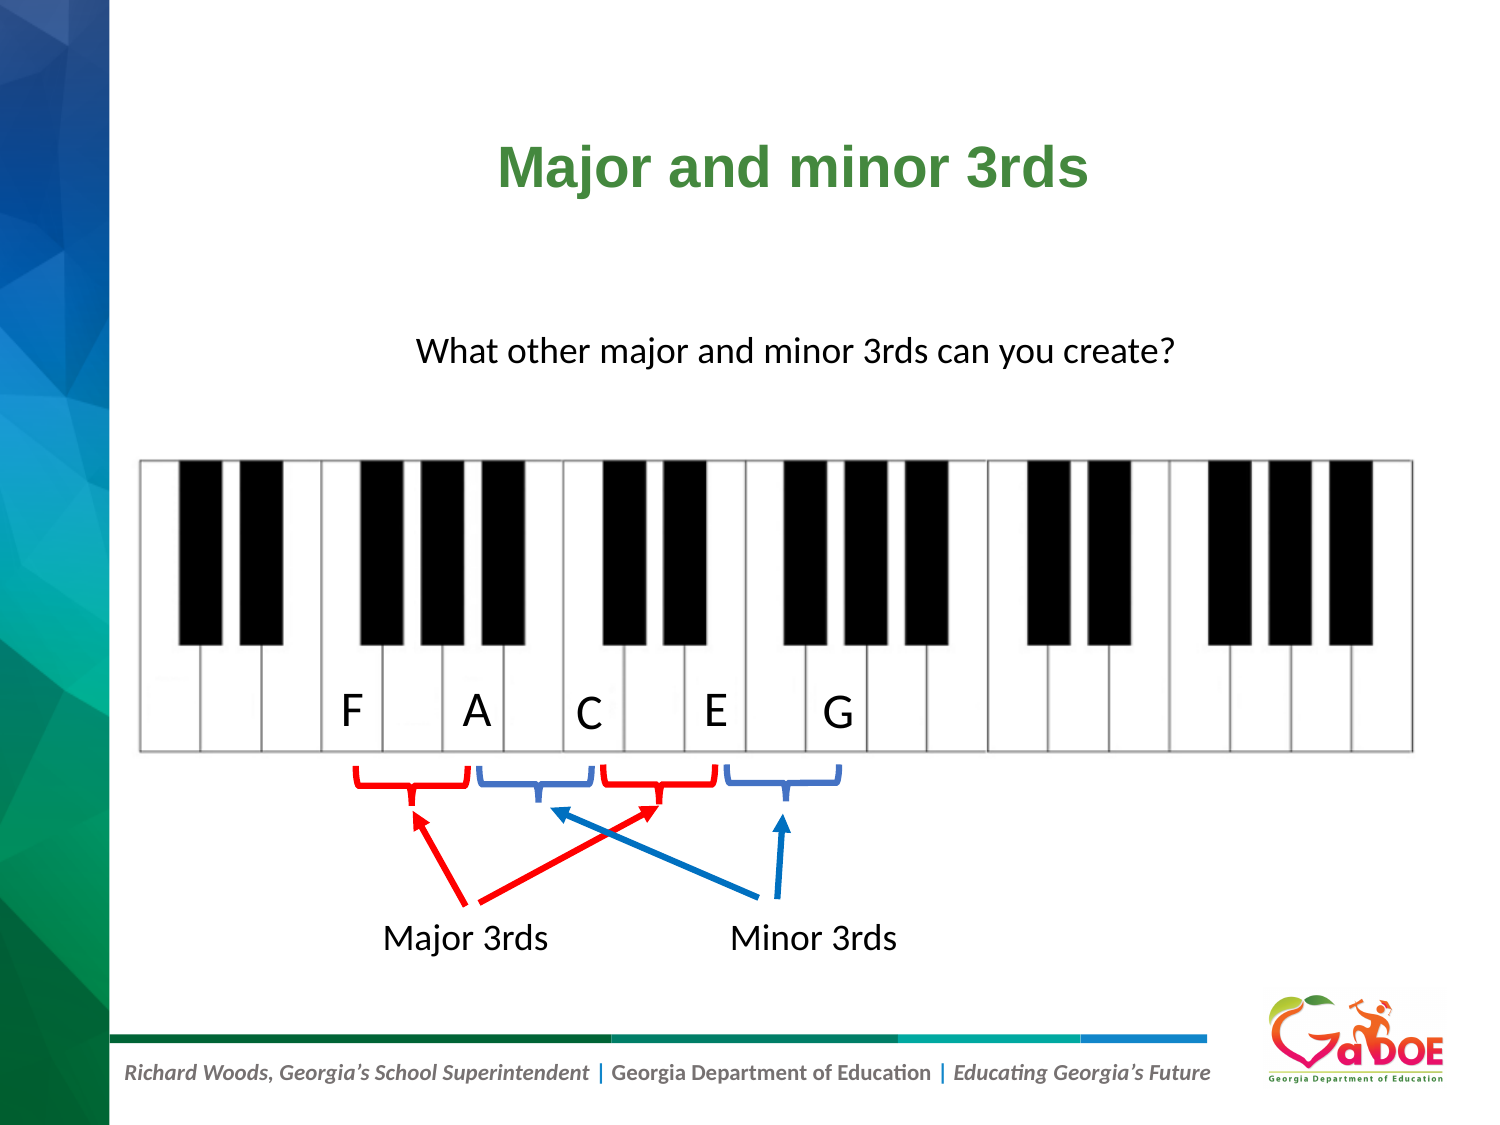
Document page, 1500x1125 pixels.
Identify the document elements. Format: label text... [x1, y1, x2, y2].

picture [0, 0, 110, 1125]
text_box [479, 805, 660, 903]
picture [1263, 987, 1447, 1089]
text_box [354, 765, 470, 806]
text_box [478, 765, 593, 803]
text_box [601, 765, 717, 805]
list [131, 456, 1424, 765]
text_box Minor 3rds [715, 906, 913, 966]
title Major and minor 3rds [146, 59, 1441, 278]
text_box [412, 810, 466, 906]
text_box [726, 765, 840, 802]
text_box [550, 807, 759, 898]
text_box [777, 813, 783, 900]
text_box What other major and minor 3rds can you create? [401, 318, 1193, 379]
text_box Major 3rds [367, 906, 564, 966]
